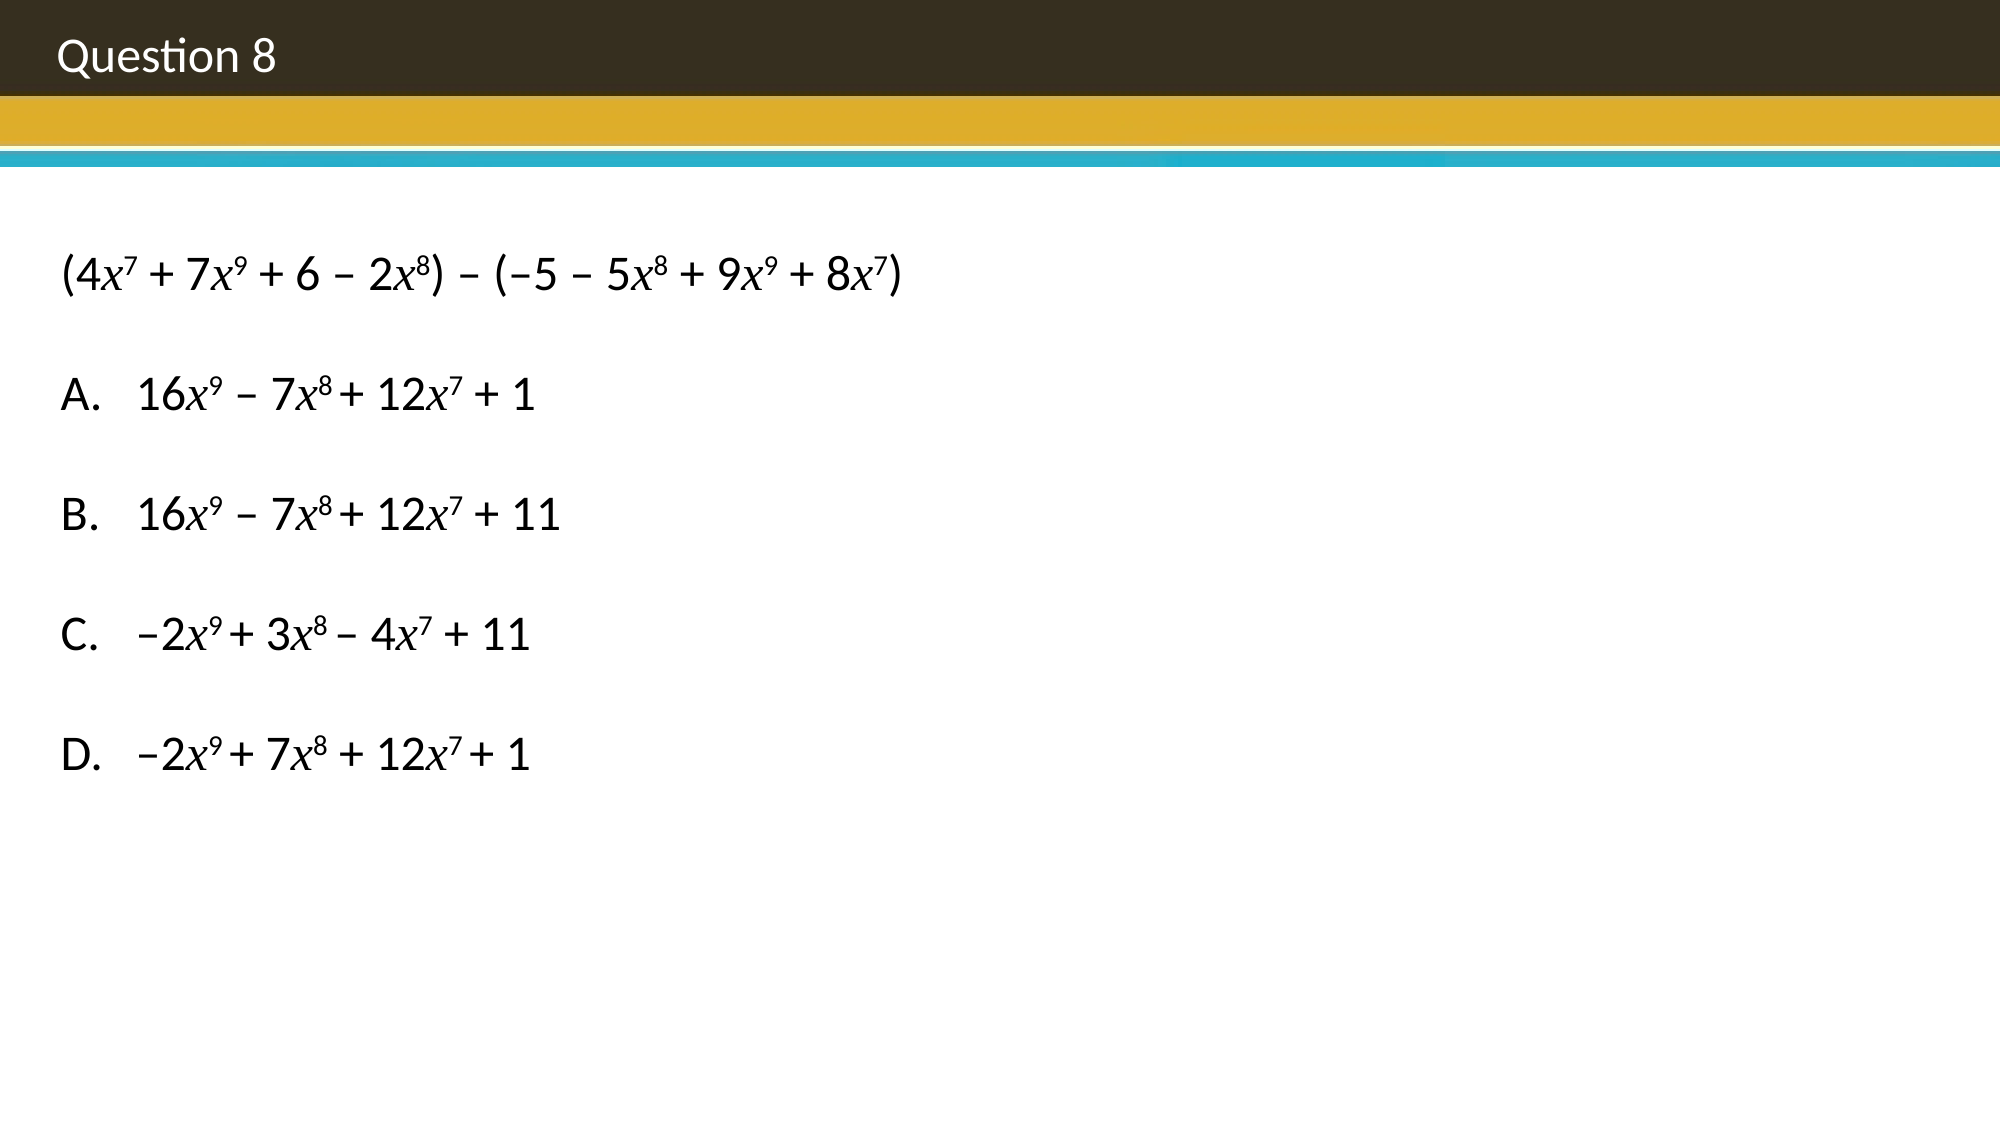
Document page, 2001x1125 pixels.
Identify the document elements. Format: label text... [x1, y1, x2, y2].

text_box (4x7 + 7x9 + 6 – 2x8) – (–5 – 5x8 + 9x9 + 8x7) 16x9 – 7x8 + 12x7 + 1 16x9 – 7x8 + 12x7 + 11 –2x9 + 3x8 – 4x7 + 11 –2x9 + 7x8 + 12x7 + 1 [45, 233, 1880, 1089]
text_box Question 8 [41, 14, 293, 90]
picture [0, 0, 2000, 167]
